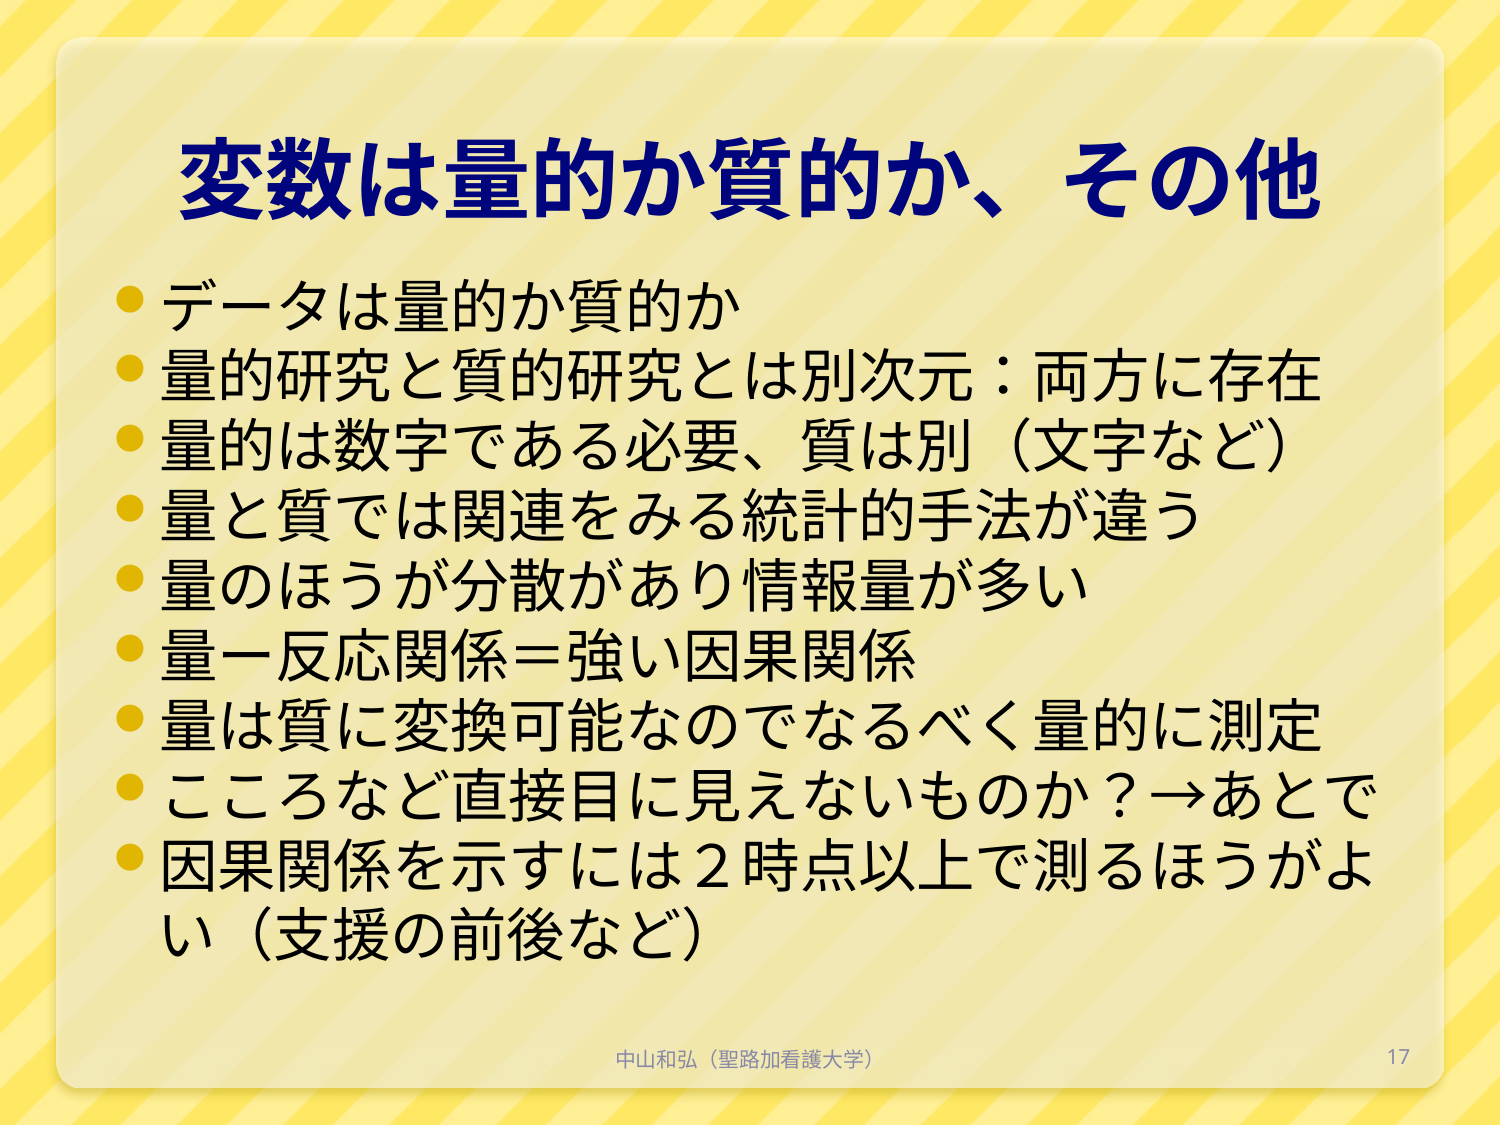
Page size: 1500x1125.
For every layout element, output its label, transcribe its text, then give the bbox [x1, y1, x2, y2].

title 変数は量的か質的か、その他 [75, 50, 1425, 238]
slide_number 17 [1074, 1019, 1425, 1080]
list データは量的か質的か 量的研究と質的研究とは別次元：両方に存在 量的は数字である必要、質は別（文字など） 量と質では関連をみる統計的手法が違う 量のほうが分散があり情報量が多い 量ー反応関係＝強い因果関係 量は質に変換可能なのでなるべく量的に測定 こころなど直接目に見えないものか？→あとで 因果関係を示すには２時点以上で測るほうがよい（支援の前後など） [75, 262, 1425, 1005]
footer 中山和弘（聖路加看護大学） [512, 1019, 988, 1080]
text_box ｒ2 [0, 0, 1500, 1125]
